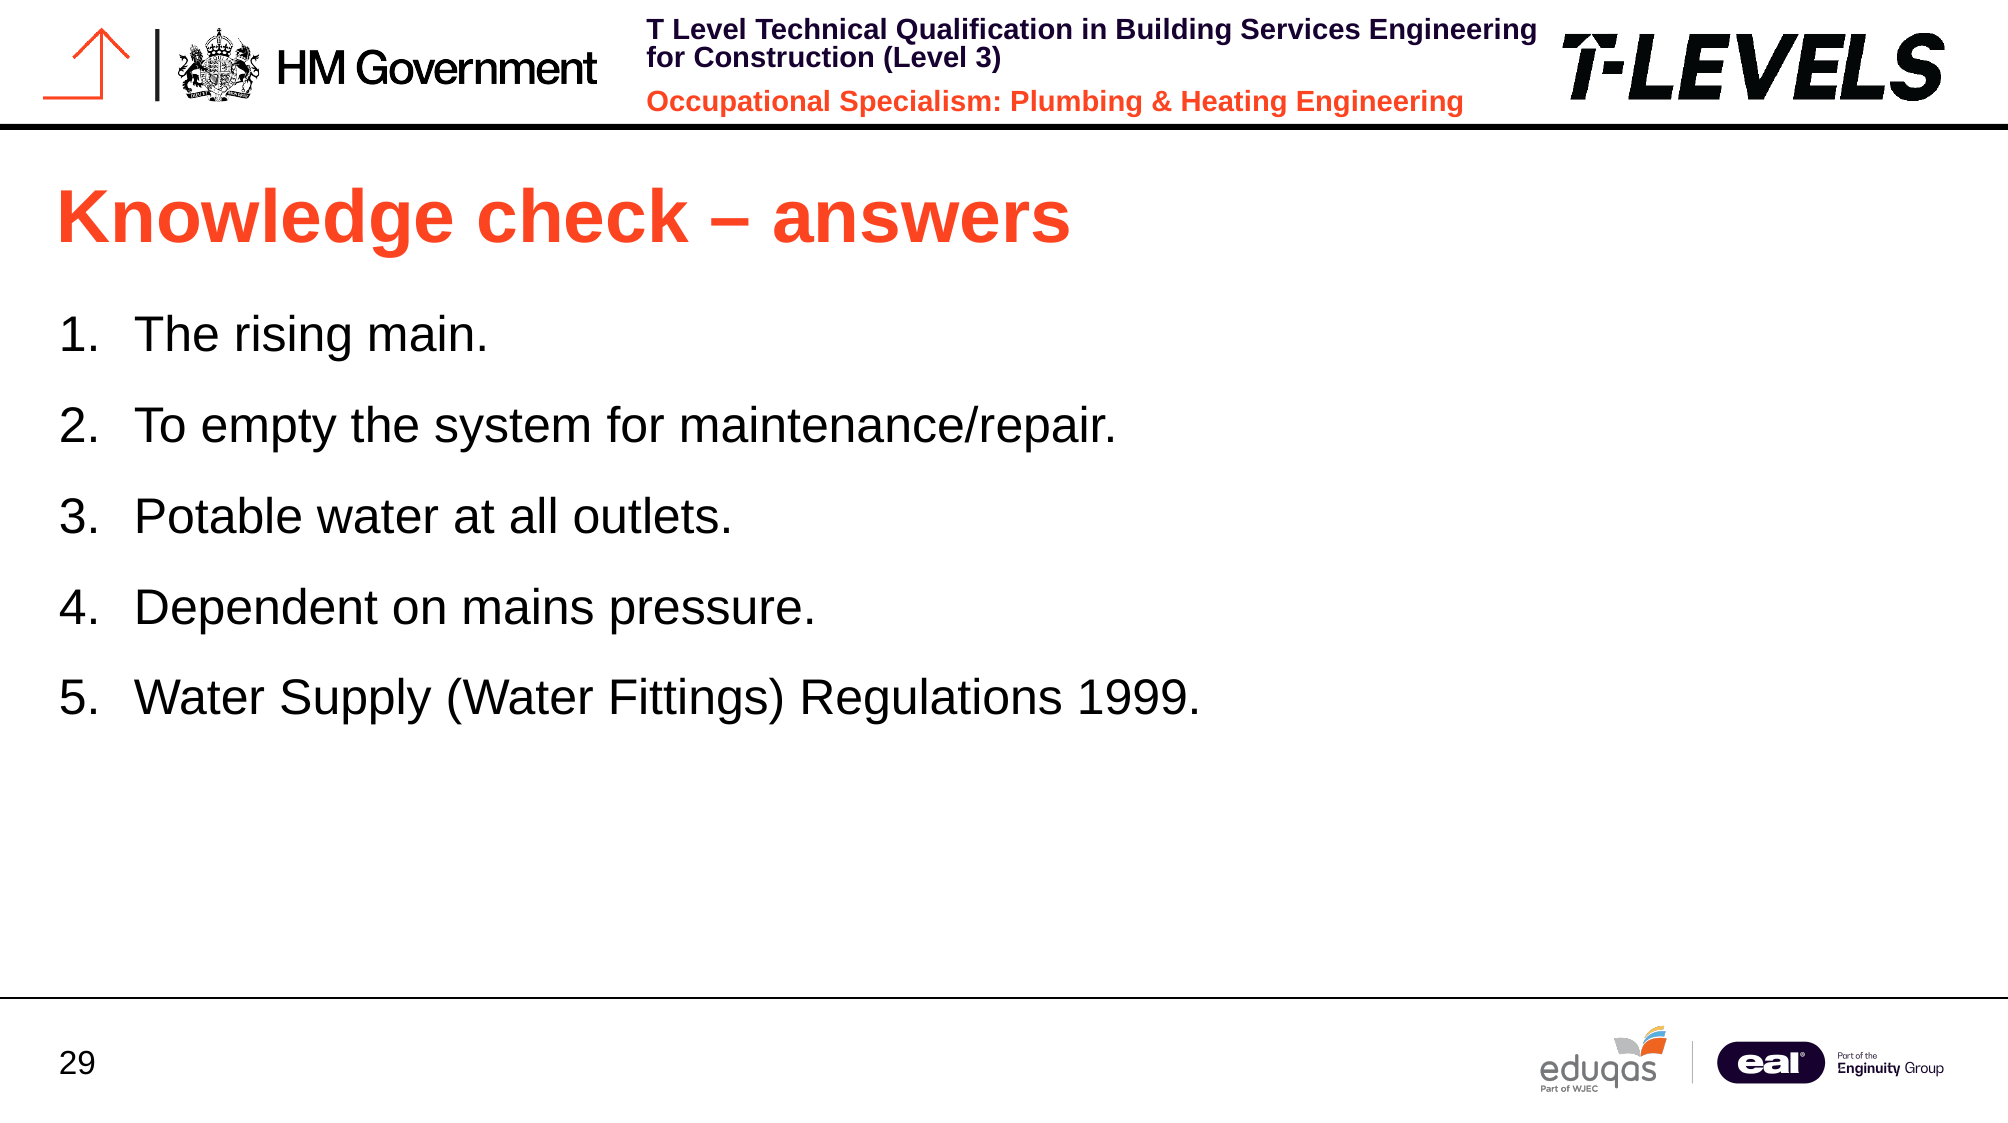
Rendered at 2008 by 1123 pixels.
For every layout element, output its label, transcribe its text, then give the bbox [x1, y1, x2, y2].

picture [155, 28, 597, 102]
picture [38, 27, 136, 100]
picture [1543, 25, 1964, 108]
picture [1535, 1021, 1949, 1097]
list The rising main. To empty the system for maintenance/repair. Potable water at all outlets. Dependent on mains pressure. Water Supply (Water Fittings) Regulations 1999. [59, 295, 1949, 966]
title Knowledge check – answers [41, 111, 1949, 314]
